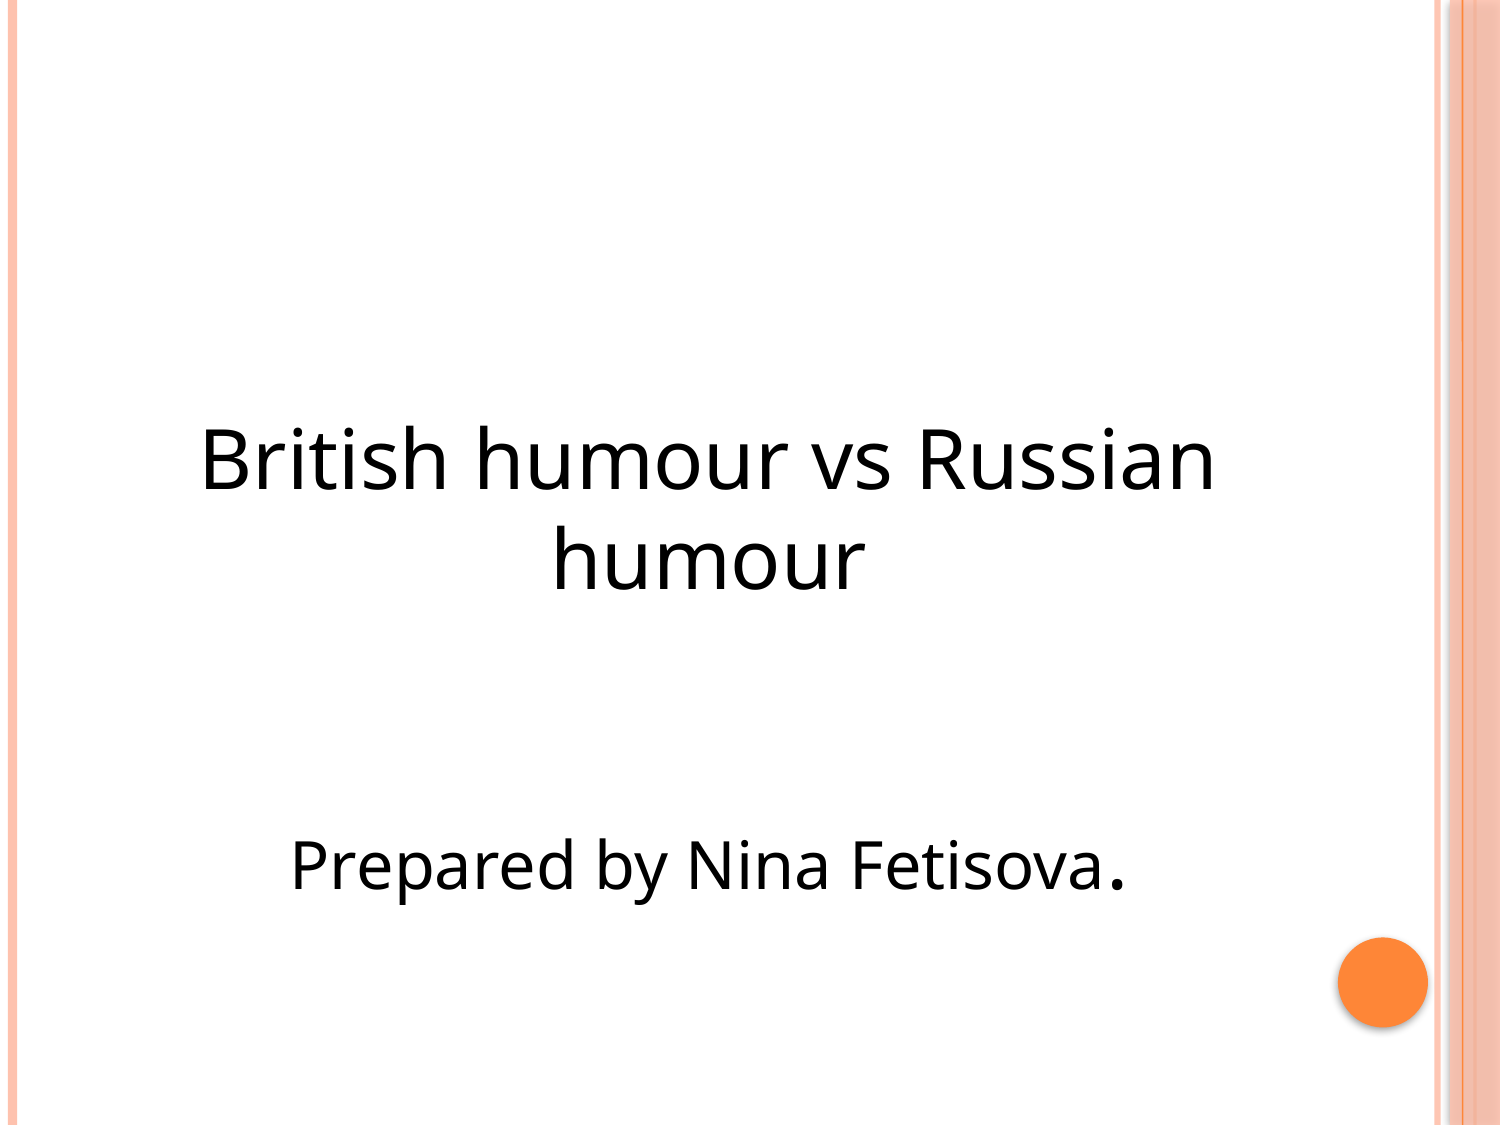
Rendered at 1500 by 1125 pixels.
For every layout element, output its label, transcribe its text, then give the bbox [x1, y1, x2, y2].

text_box British humour vs Russian humour Prepared by Nina Fetisova. [140, 398, 1278, 914]
